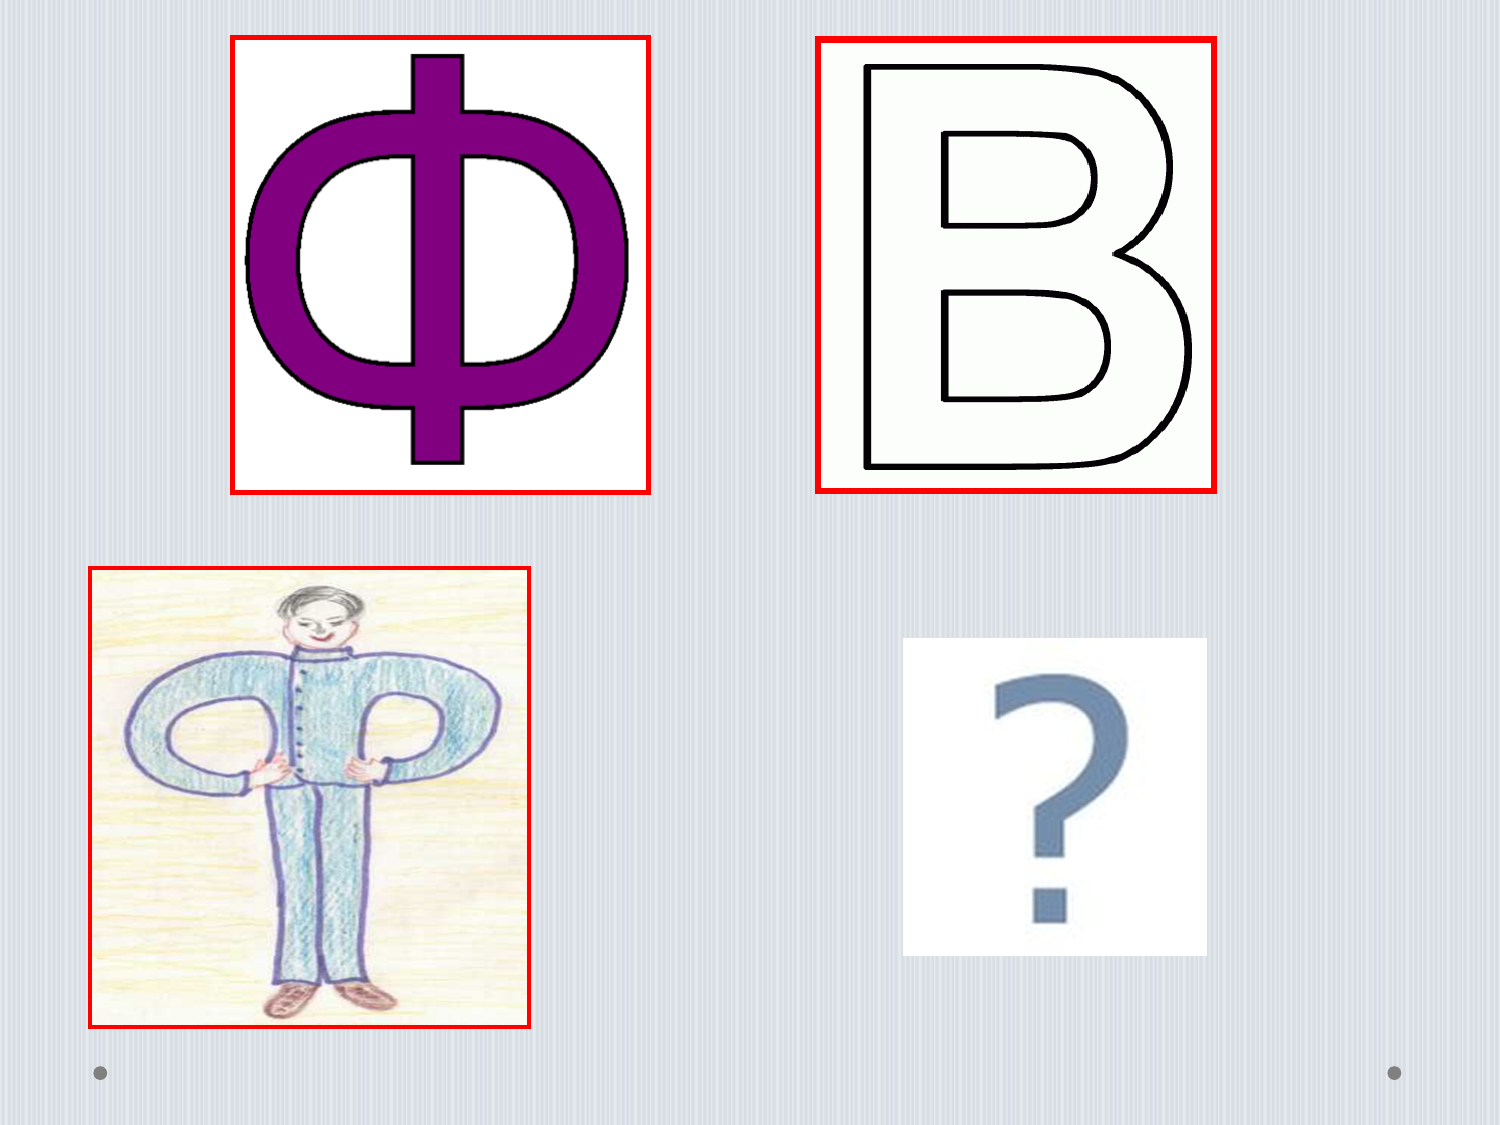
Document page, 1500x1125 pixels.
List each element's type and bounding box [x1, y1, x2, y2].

picture [903, 638, 1207, 957]
picture [88, 565, 531, 1029]
picture [820, 42, 1211, 488]
list [229, 34, 651, 495]
